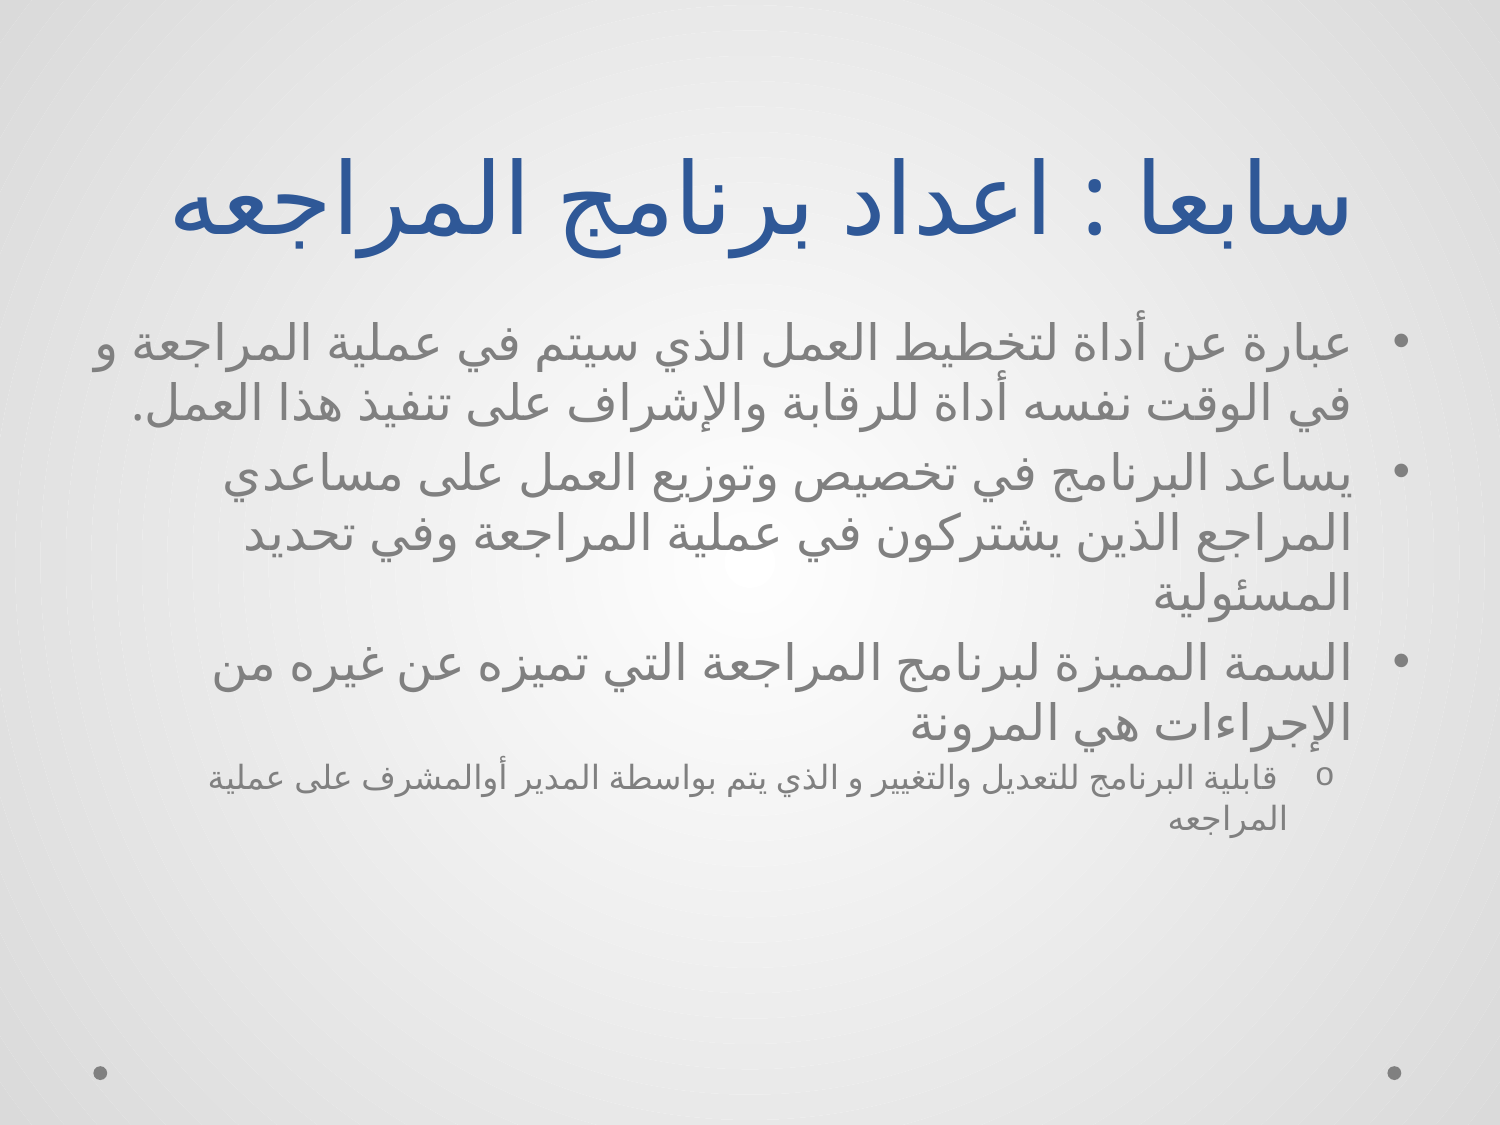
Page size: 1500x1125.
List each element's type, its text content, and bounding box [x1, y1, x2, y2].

title سابعا : اعداد برنامج المراجعه [75, 0, 1425, 263]
list عبارة عن أداة لتخطيط العمل الذي سيتم في عملية المراجعة و في الوقت نفسه أداة للرقابة والإشراف على تنفيذ هذا العمل. يساعد البرنامج في تخصيص وتوزيع العمل على مساعدي المراجع الذين يشتركون في عملية المراجعة وفي تحديد المسئولية السمة المميزة لبرنامج المراجعة التي تميزه عن غيره من الإجراءات هي المرونة قابلية البرنامج للتعديل والتغيير و الذي يتم بواسطة المدير أوالمشرف على عملية المراجعه [75, 302, 1425, 1005]
